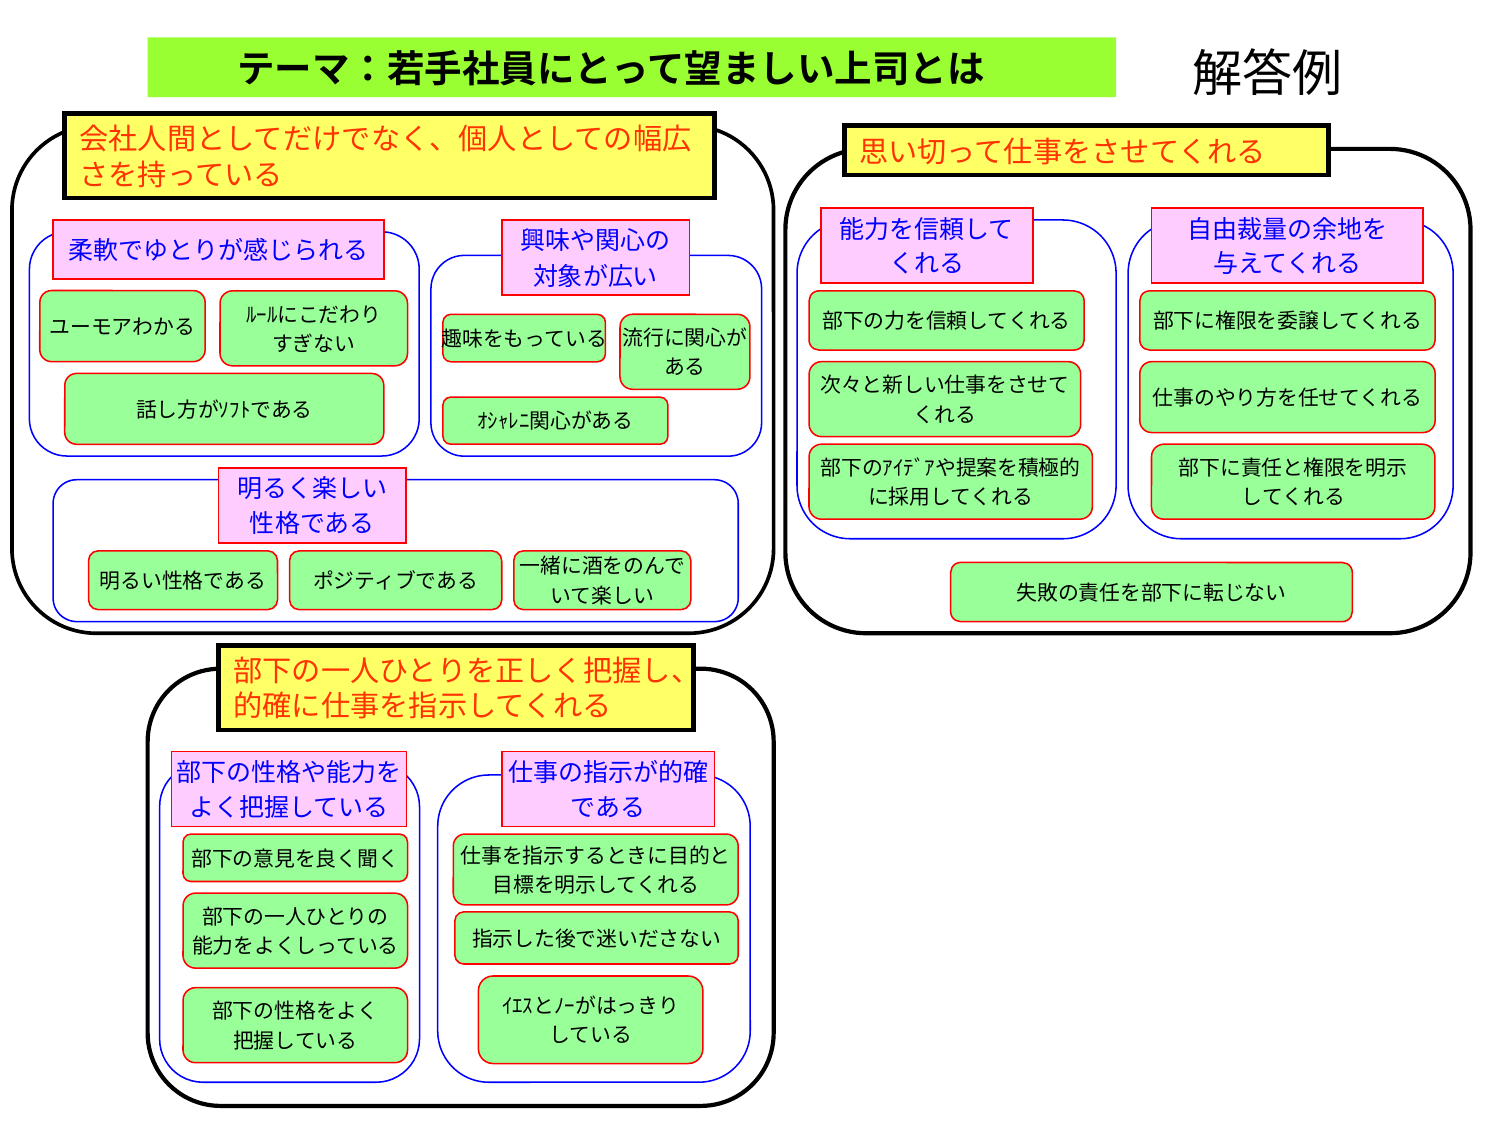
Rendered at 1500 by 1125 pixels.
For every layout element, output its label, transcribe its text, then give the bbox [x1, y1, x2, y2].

text_box 一緒に酒をのんで いて楽しい [513, 550, 691, 610]
text_box ｲｴｽとﾉｰがはっきり している [478, 976, 703, 1064]
text_box [785, 148, 1471, 634]
text_box 明るい性格である [88, 550, 278, 610]
text_box 会社人間としてだけでなく、個人としての幅広さを持っている [64, 113, 715, 199]
text_box 解答例 [1177, 33, 1409, 109]
text_box 明るく楽しい 性格である [218, 467, 406, 543]
text_box 部下の性格をよく 把握している [183, 987, 408, 1063]
text_box [147, 668, 774, 1106]
text_box ポジティブである [289, 550, 502, 610]
text_box 部下のｱｲﾃﾞｱや提案を積極的 に採用してくれる [808, 444, 1093, 520]
text_box 部下の一人ひとりを正しく把握し、的確に仕事を指示してくれる [218, 645, 694, 730]
text_box 思い切って仕事をさせてくれる [844, 125, 1329, 176]
text_box [11, 129, 774, 634]
text_box テーマ：若手社員にとって望ましい上司とは [147, 37, 1117, 98]
